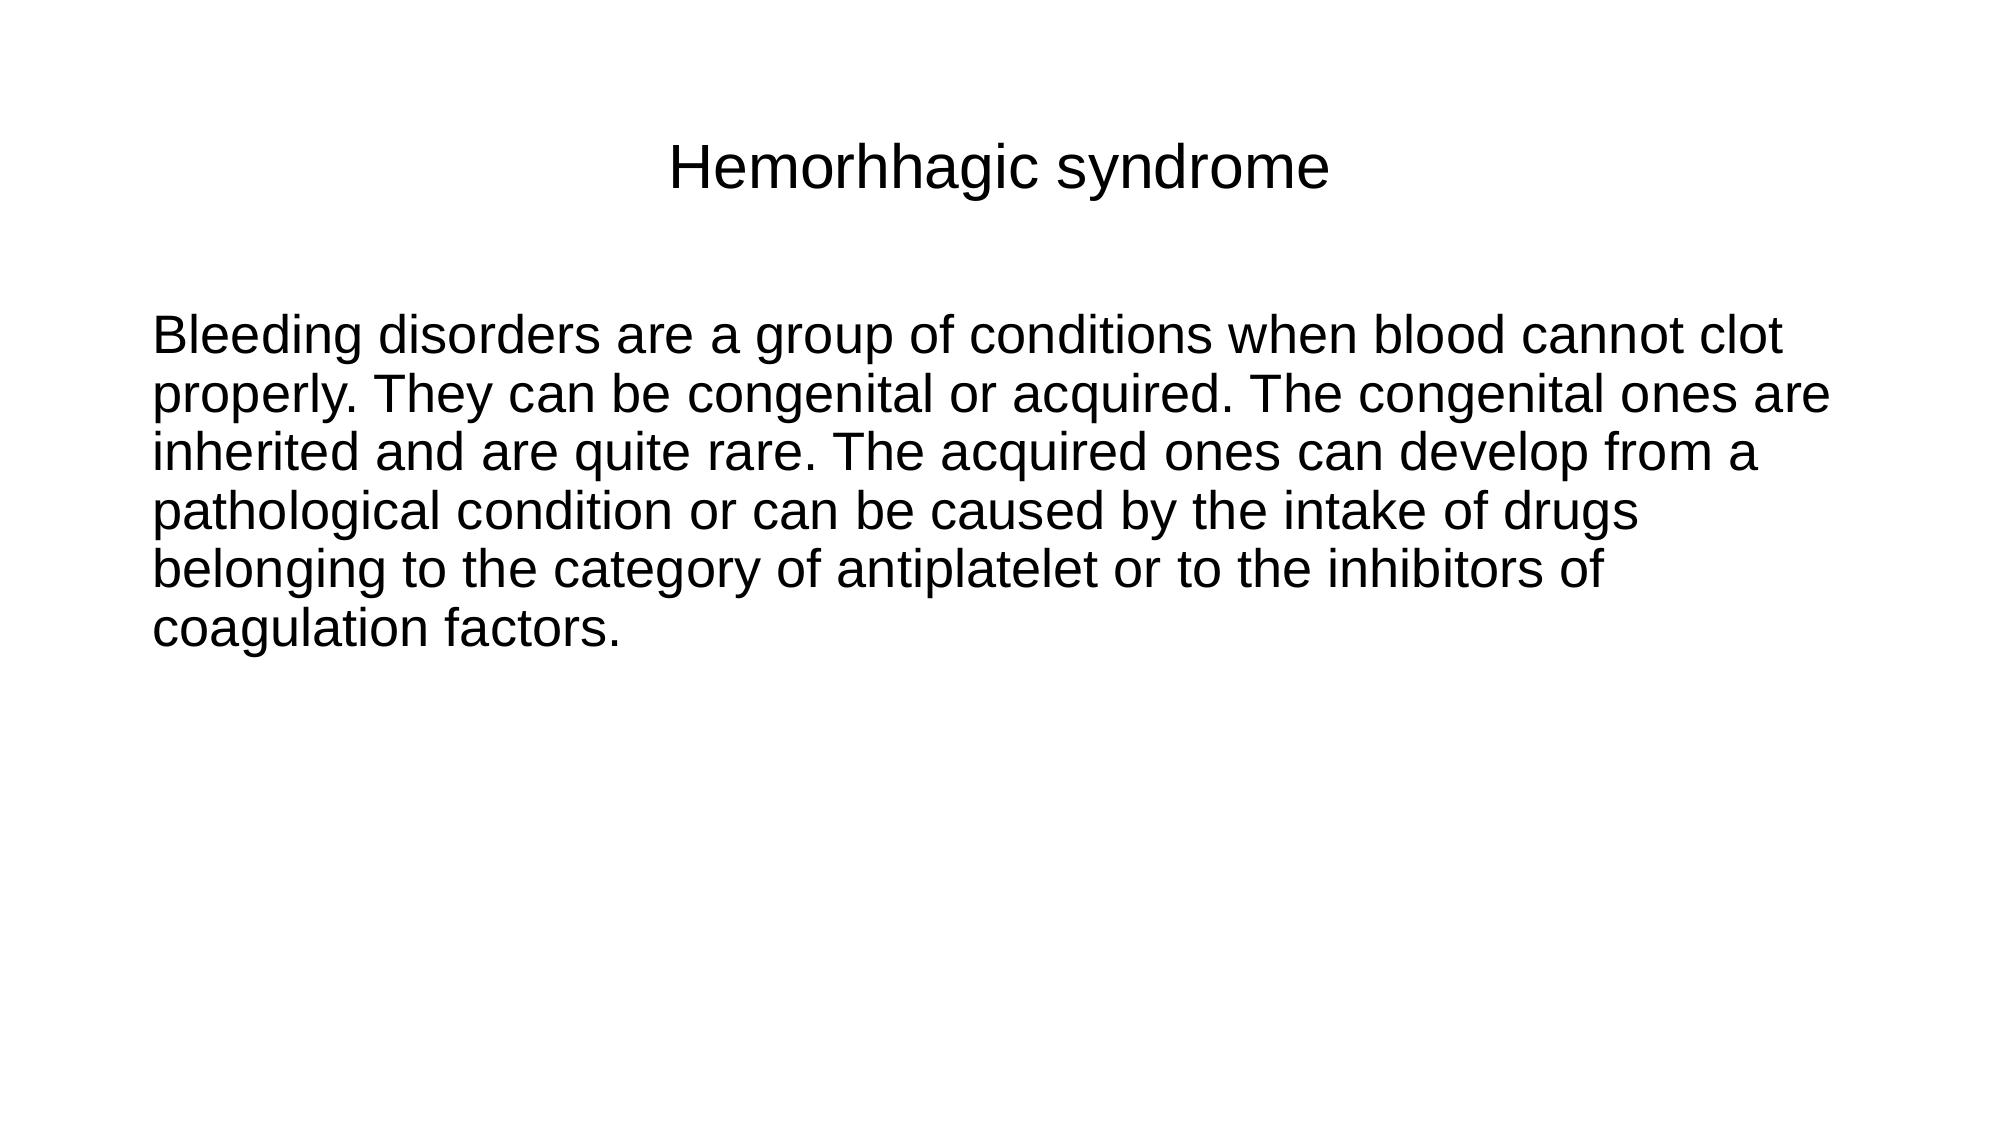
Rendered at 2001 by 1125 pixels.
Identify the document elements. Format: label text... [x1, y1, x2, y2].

list Bleeding disorders are a group of conditions when blood cannot clot properly. They can be congenital or acquired. The congenital ones are inherited and are quite rare. The acquired ones can develop from a pathological condition or can be caused by the intake of drugs belonging to the category of antiplatelet or to the inhibitors of coagulation factors. [137, 299, 1863, 1014]
title Hemorhhagic syndrome [137, 59, 1863, 278]
